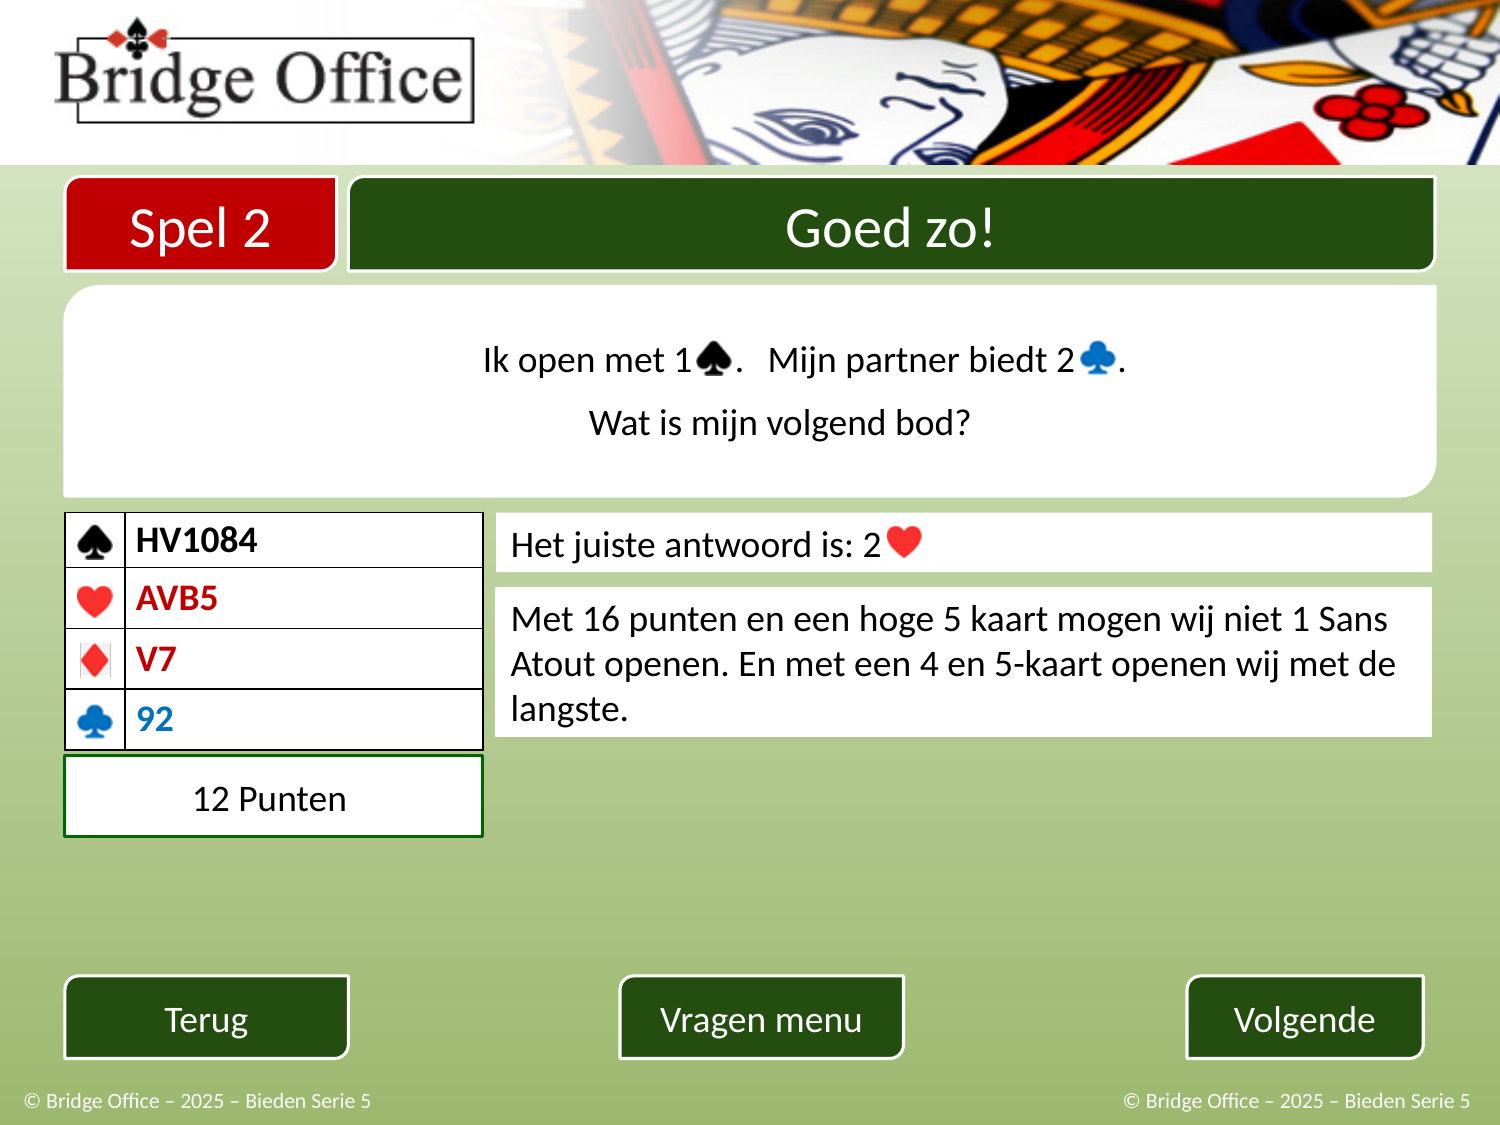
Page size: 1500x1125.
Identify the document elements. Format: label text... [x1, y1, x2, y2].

picture [77, 585, 114, 618]
text_box Wat is mijn volgend bod? [573, 390, 995, 451]
picture [1079, 340, 1116, 376]
table_cell [66, 690, 124, 749]
picture [696, 340, 733, 376]
table_cell 92 [126, 690, 482, 749]
text_box Volgende [1185, 974, 1425, 1061]
table_cell [66, 568, 124, 628]
table_header HV1084 [126, 513, 482, 567]
text_box Terug [63, 974, 350, 1061]
text_box Het juiste antwoord is: 2 [496, 512, 1433, 573]
text_box Ik open met 1 . [468, 327, 788, 388]
picture [77, 524, 114, 561]
text_box © Bridge Office – 2025 – Bieden Serie 5 [8, 1079, 393, 1121]
table_cell [66, 629, 124, 688]
text_box © Bridge Office – 2025 – Bieden Serie 5 [1107, 1079, 1500, 1121]
picture [77, 703, 114, 740]
picture [886, 526, 923, 559]
table_cell AVB5 [126, 568, 482, 628]
table_header [66, 513, 124, 567]
text_box [63, 284, 1437, 498]
picture [77, 643, 114, 679]
table_cell V7 [126, 629, 482, 688]
picture [0, 0, 1500, 166]
text_box Goed zo! [346, 179, 1437, 273]
text_box Mijn partner biedt 2 . [752, 327, 1145, 387]
text_box Spel 2 [63, 179, 339, 273]
text_box Vragen menu [618, 974, 906, 1061]
text_box 12 Punten [63, 754, 484, 838]
text_box Met 16 punten en een hoge 5 kaart mogen wij niet 1 Sans Atout openen. En met een 4 en 5-kaart openen wij met de langste. [495, 587, 1432, 737]
